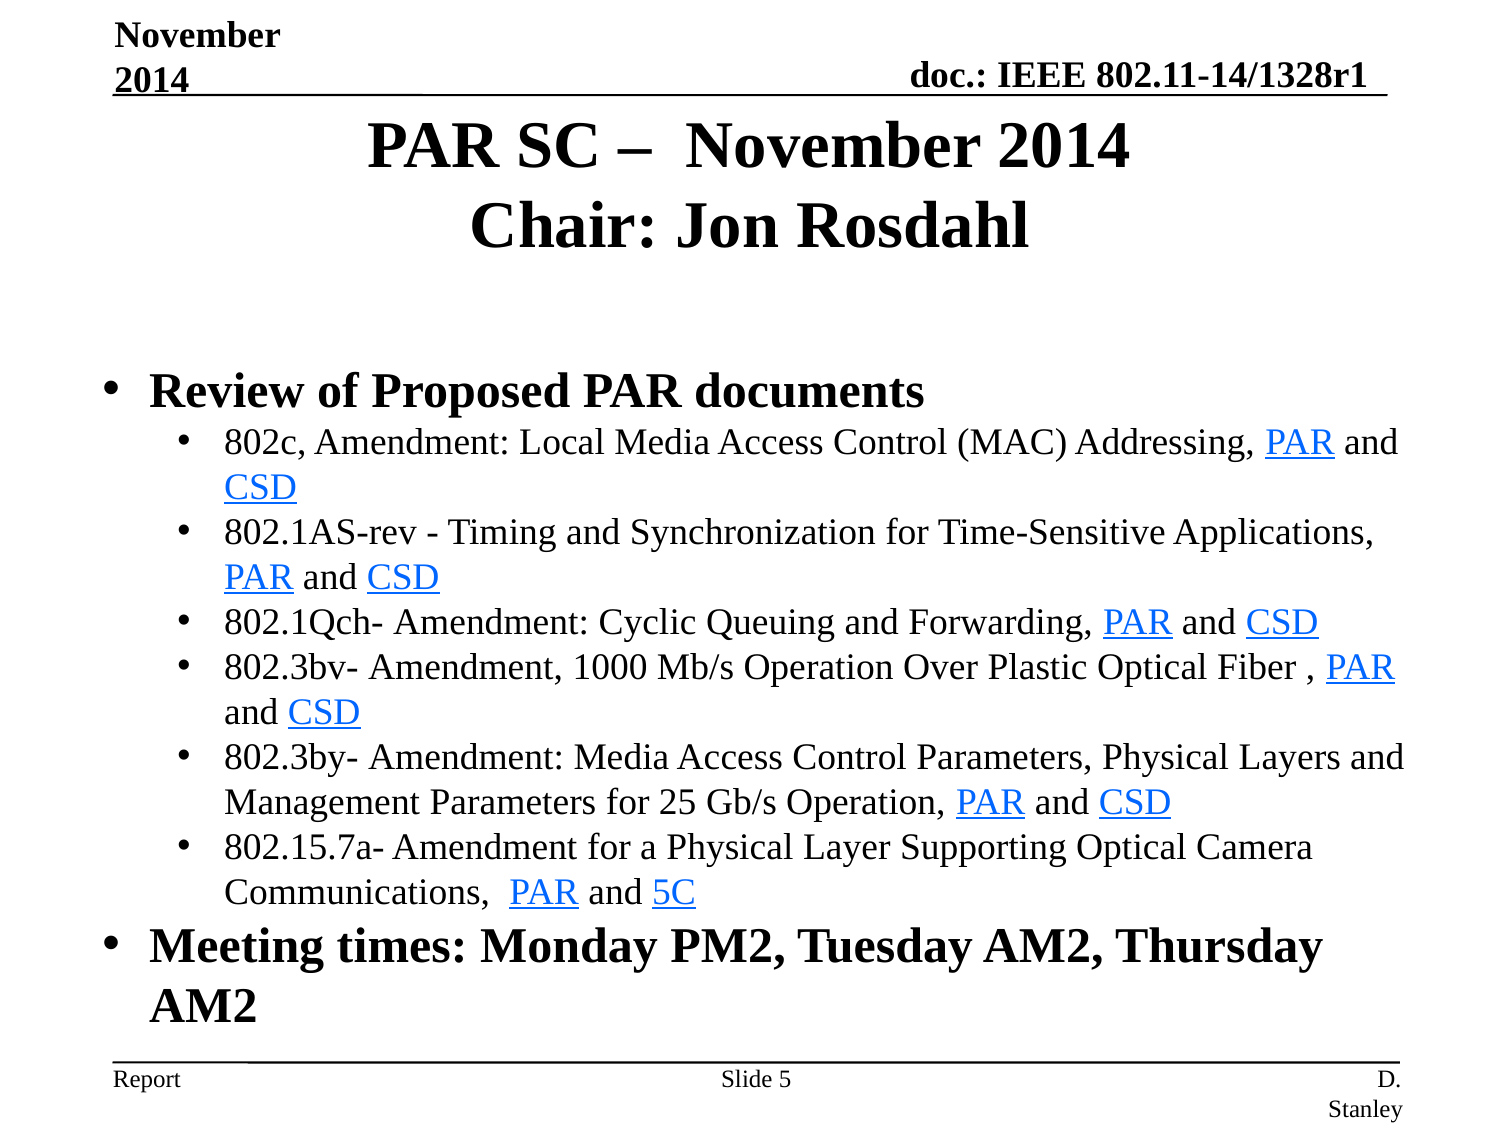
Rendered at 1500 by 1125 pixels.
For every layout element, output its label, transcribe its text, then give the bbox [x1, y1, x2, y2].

text_box Review of Proposed PAR documents 802c, Amendment: Local Media Access Control (MAC) Addressing, PAR and CSD 802.1AS-rev - Timing and Synchronization for Time-Sensitive Applications, PAR and CSD 802.1Qch- Amendment: Cyclic Queuing and Forwarding, PAR and CSD 802.3bv- Amendment, 1000 Mb/s Operation Over Plastic Optical Fiber , PAR and CSD 802.3by- Amendment: Media Access Control Parameters, Physical Layers and Management Parameters for 25 Gb/s Operation, PAR and CSD 802.15.7a- Amendment for a Physical Layer Supporting Optical Camera Communications, PAR and 5C Meeting times: Monday PM2, Tuesday AM2, Thursday AM2 [87, 349, 1450, 1125]
title PAR SC – November 2014 Chair: Jon Rosdahl [112, 125, 1388, 238]
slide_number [114, 54, 309, 100]
